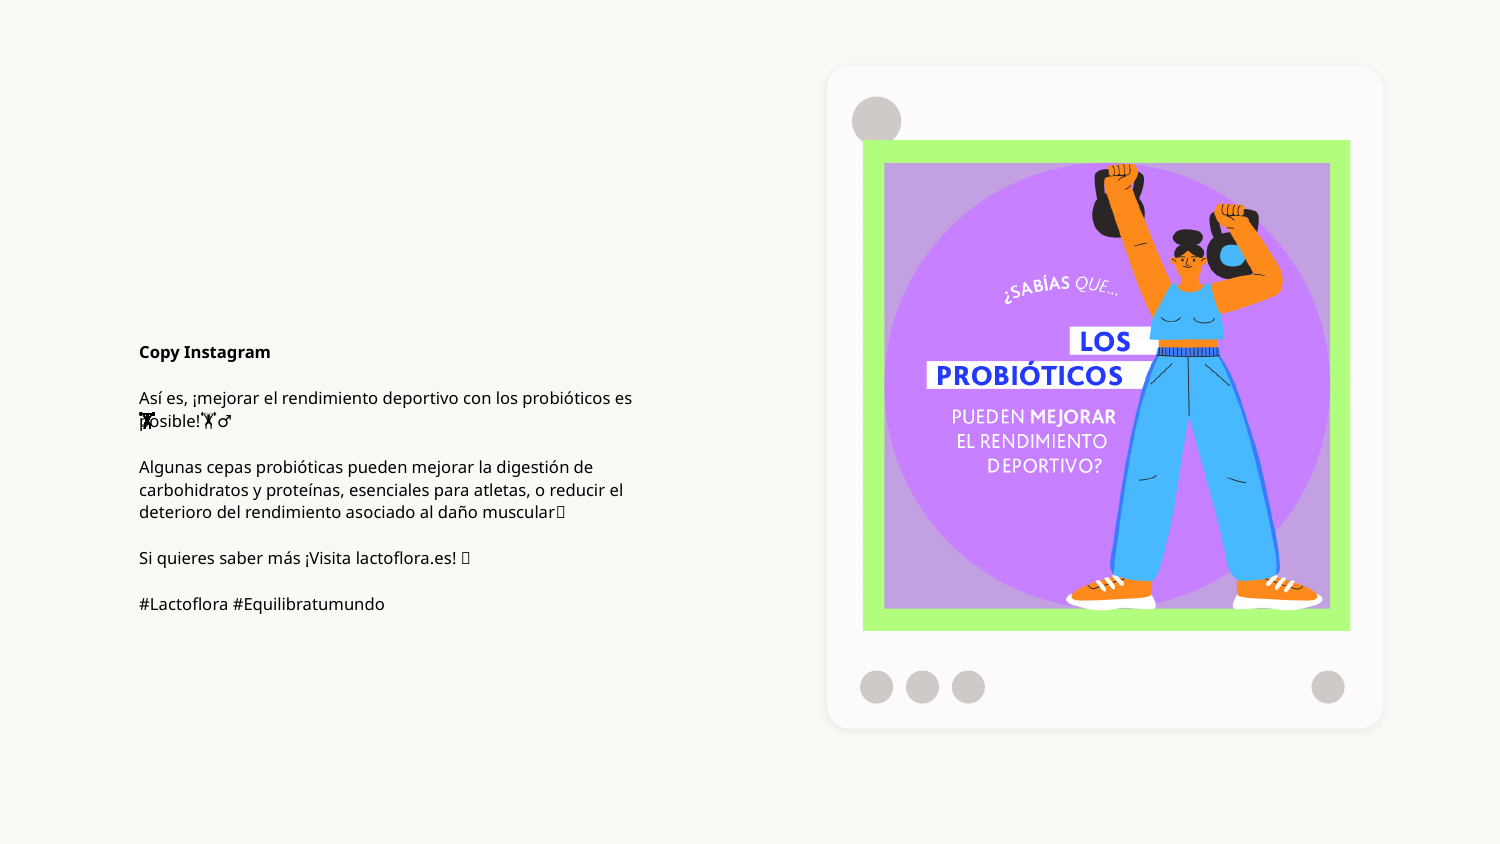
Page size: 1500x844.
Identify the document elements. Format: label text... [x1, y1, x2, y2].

text_box [852, 96, 902, 140]
text_box [826, 66, 1384, 729]
text_box [1311, 670, 1345, 704]
text_box [951, 670, 985, 704]
text_box [905, 670, 940, 704]
text_box Copy Instagram Así es, ¡mejorar el rendimiento deportivo con los probióticos es posible!🏋️‍♂️ Algunas cepas probióticas pueden mejorar la digestión de carbohidratos y proteínas, esenciales para atletas, o reducir el deterioro del rendimiento asociado al daño muscular💪 Si quieres saber más ¡Visita lactoflora.es! 🔗 #Lactoflora #Equilibratumundo [127, 327, 677, 649]
picture [862, 139, 1351, 631]
text_box [860, 670, 894, 704]
